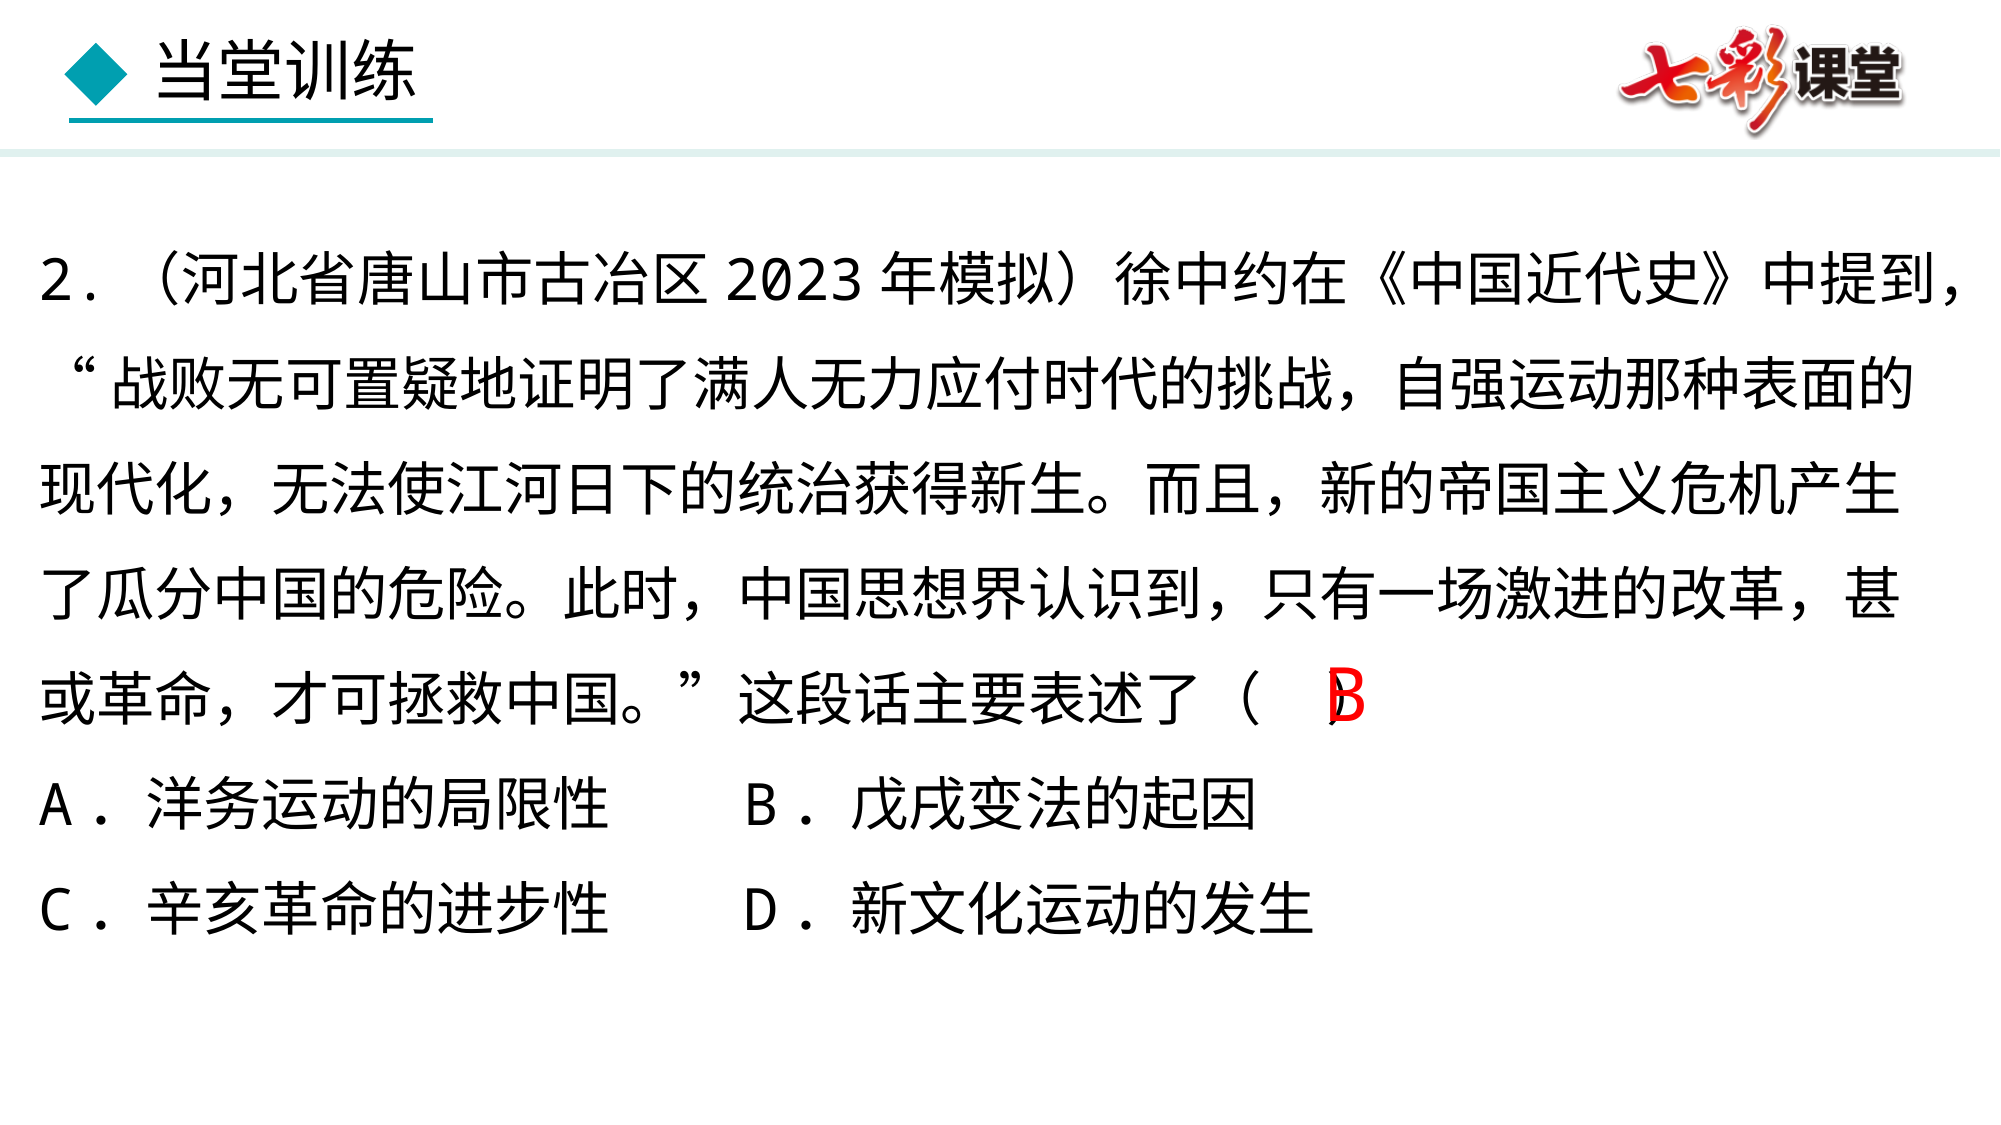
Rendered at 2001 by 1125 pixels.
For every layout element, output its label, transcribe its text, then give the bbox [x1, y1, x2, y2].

text_box 2.（河北省唐山市古冶区2023年模拟）徐中约在《中国近代史》中提到， “战败无可置疑地证明了满人无力应付时代的挑战，自强运动那种表面的 现代化，无法使江河日下的统治获得新生。而且，新的帝国主义危机产生 了瓜分中国的危险。此时，中国思想界认识到，只有一场激进的改革，甚 或革命，才可拯救中国。”这段话主要表述了（ ） A．洋务运动的局限性 B．戊戌变法的起因 C．辛亥革命的进步性 D．新文化运动的发生 [23, 199, 1953, 1055]
text_box B [1301, 638, 1390, 747]
picture [1614, 20, 1911, 140]
